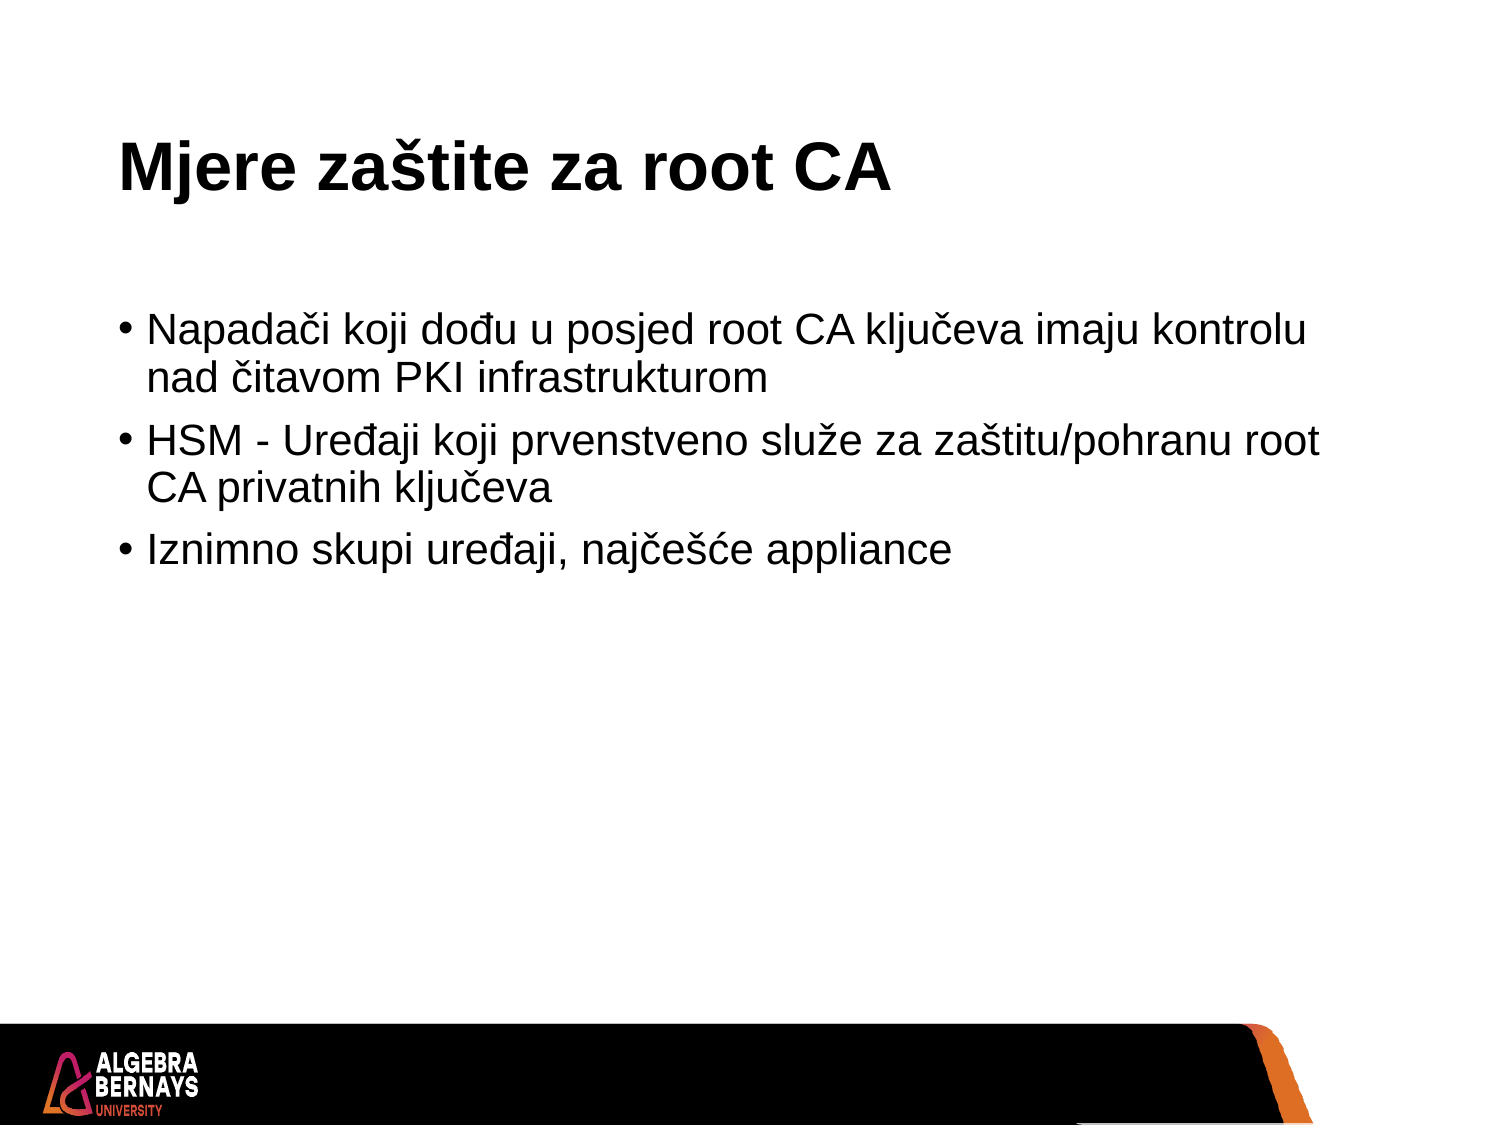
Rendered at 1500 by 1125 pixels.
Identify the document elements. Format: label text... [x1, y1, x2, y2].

picture [0, 1023, 1468, 1125]
text_box [725, 537, 775, 588]
title Mjere zaštite za root CA [103, 59, 1397, 278]
list Napadači koji dođu u posjed root CA ključeva imaju kontrolu nad čitavom PKI infrastrukturom HSM - Uređaji koji prvenstveno služe za zaštitu/pohranu root CA privatnih ključeva Iznimno skupi uređaji, najčešće appliance [103, 299, 1397, 1014]
